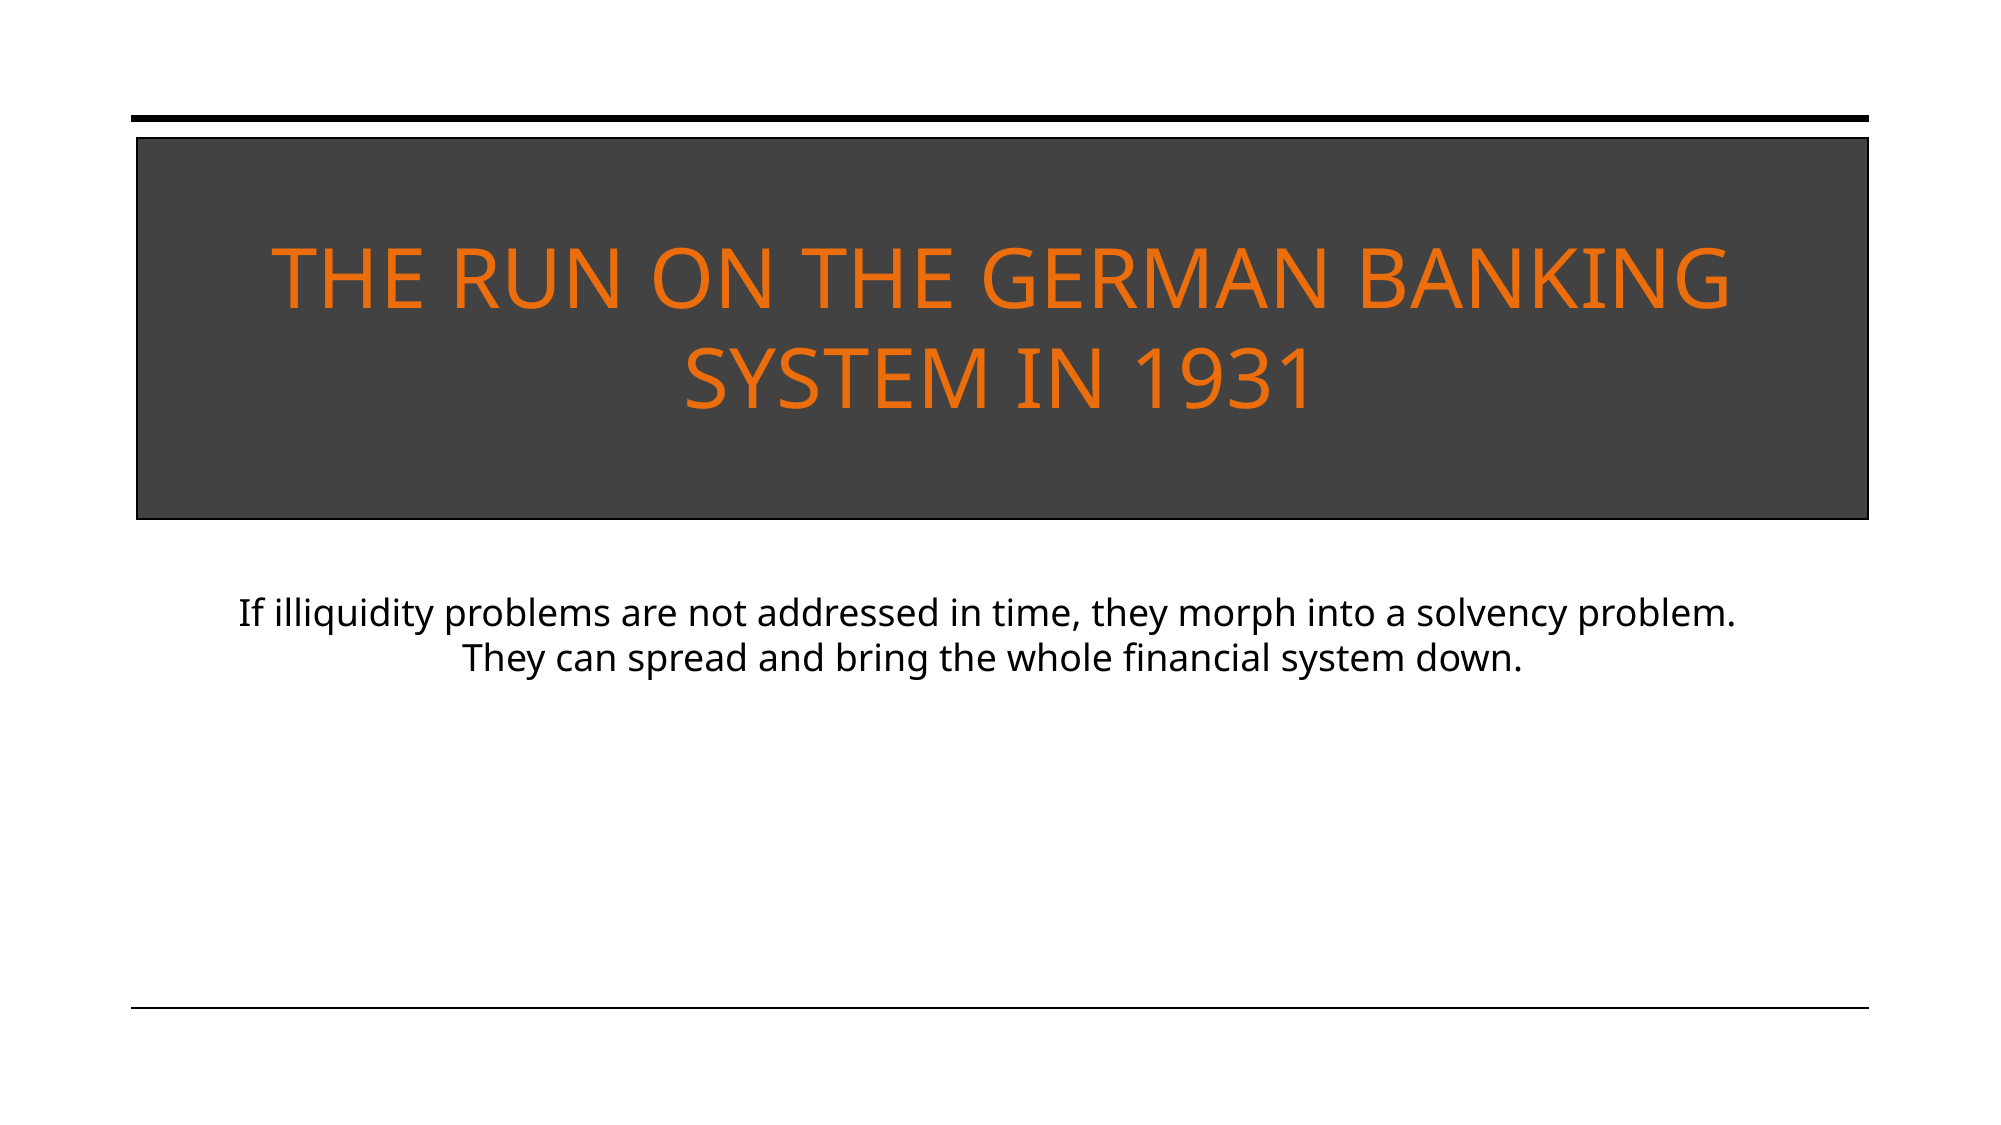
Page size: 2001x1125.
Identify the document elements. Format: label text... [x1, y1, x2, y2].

text_box If illiquidity problems are not addressed in time, they morph into a solvency problem. They can spread and bring the whole financial system down. [118, 581, 1869, 686]
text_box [114, 138, 1892, 519]
